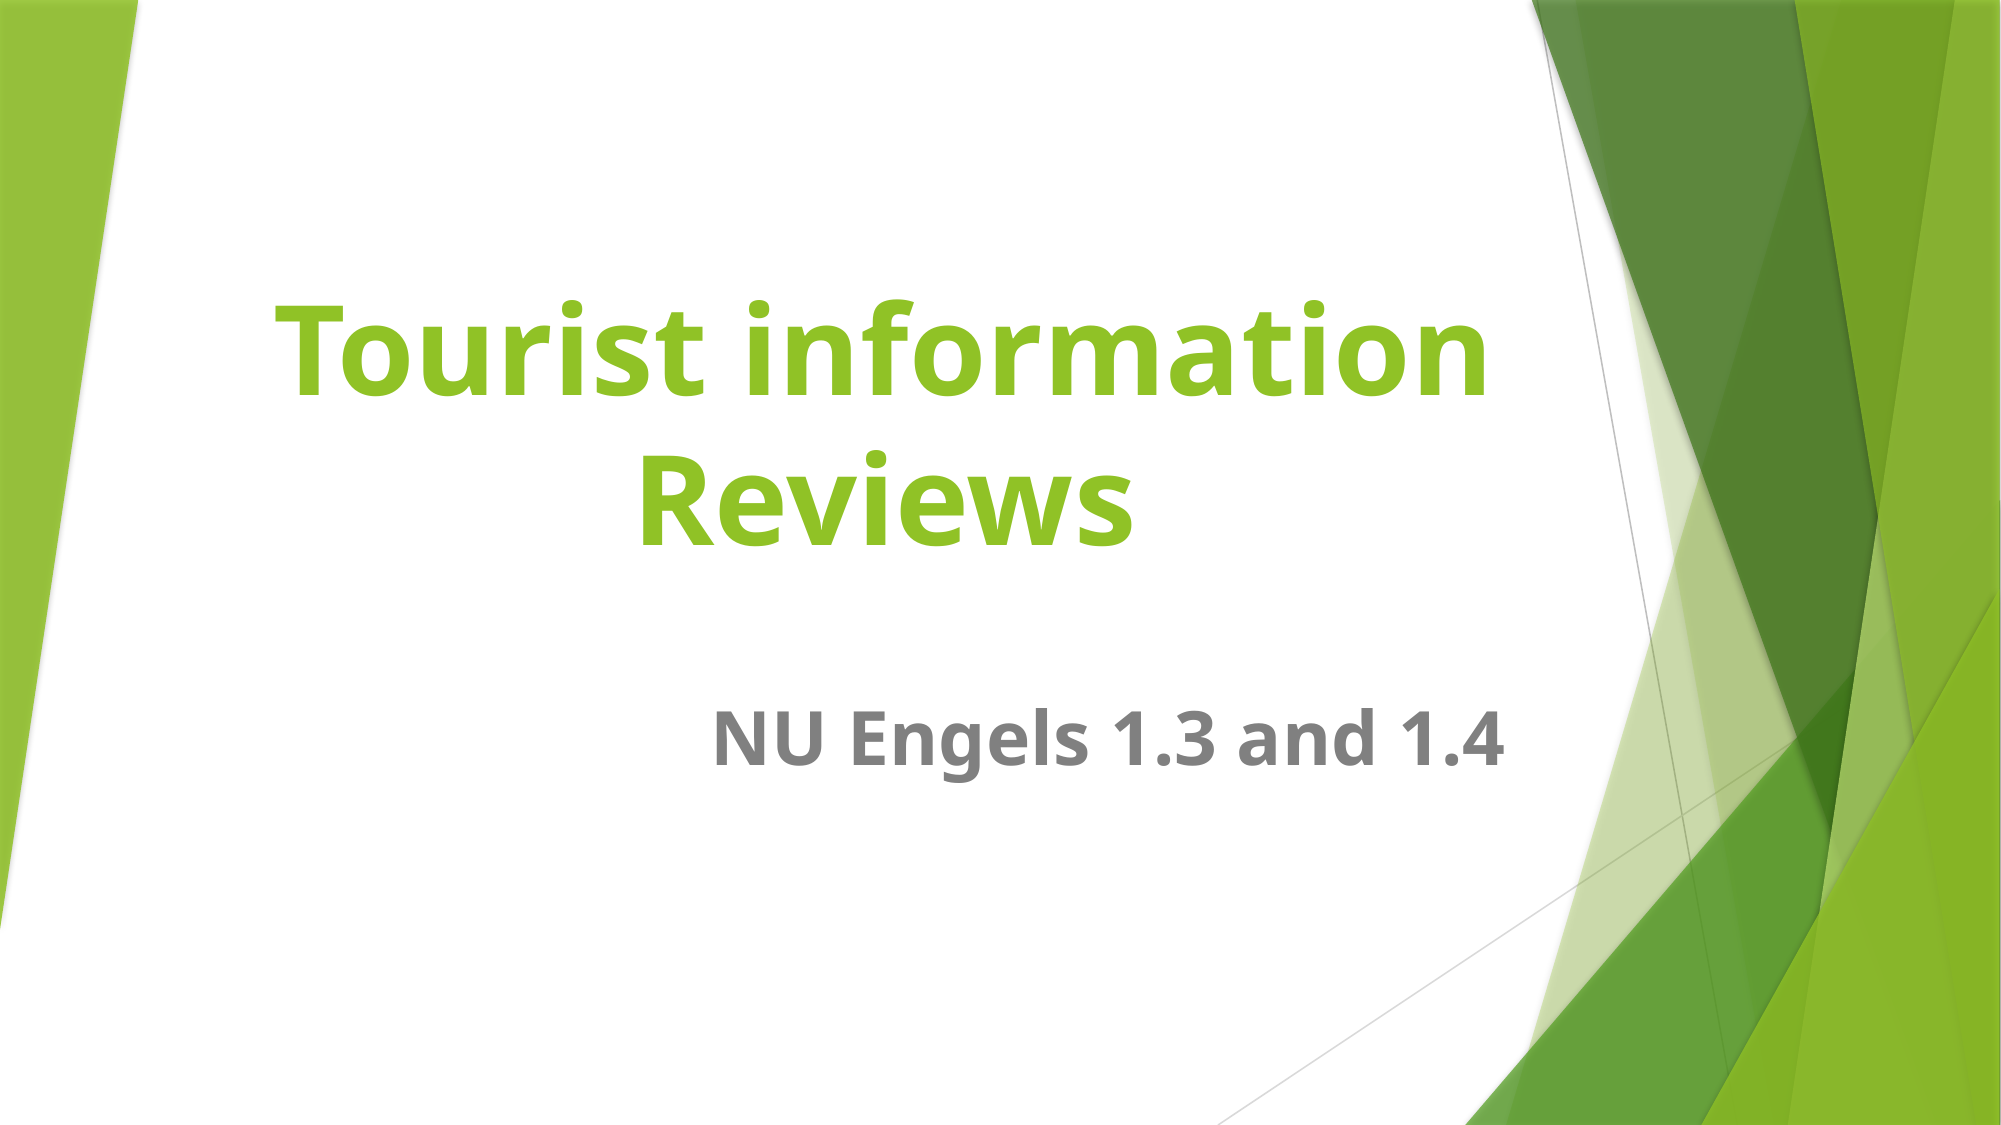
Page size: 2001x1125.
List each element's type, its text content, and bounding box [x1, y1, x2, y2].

subtitle NU Engels 1.3 and 1.4 [247, 682, 1522, 900]
title Tourist information Reviews [247, 186, 1522, 579]
